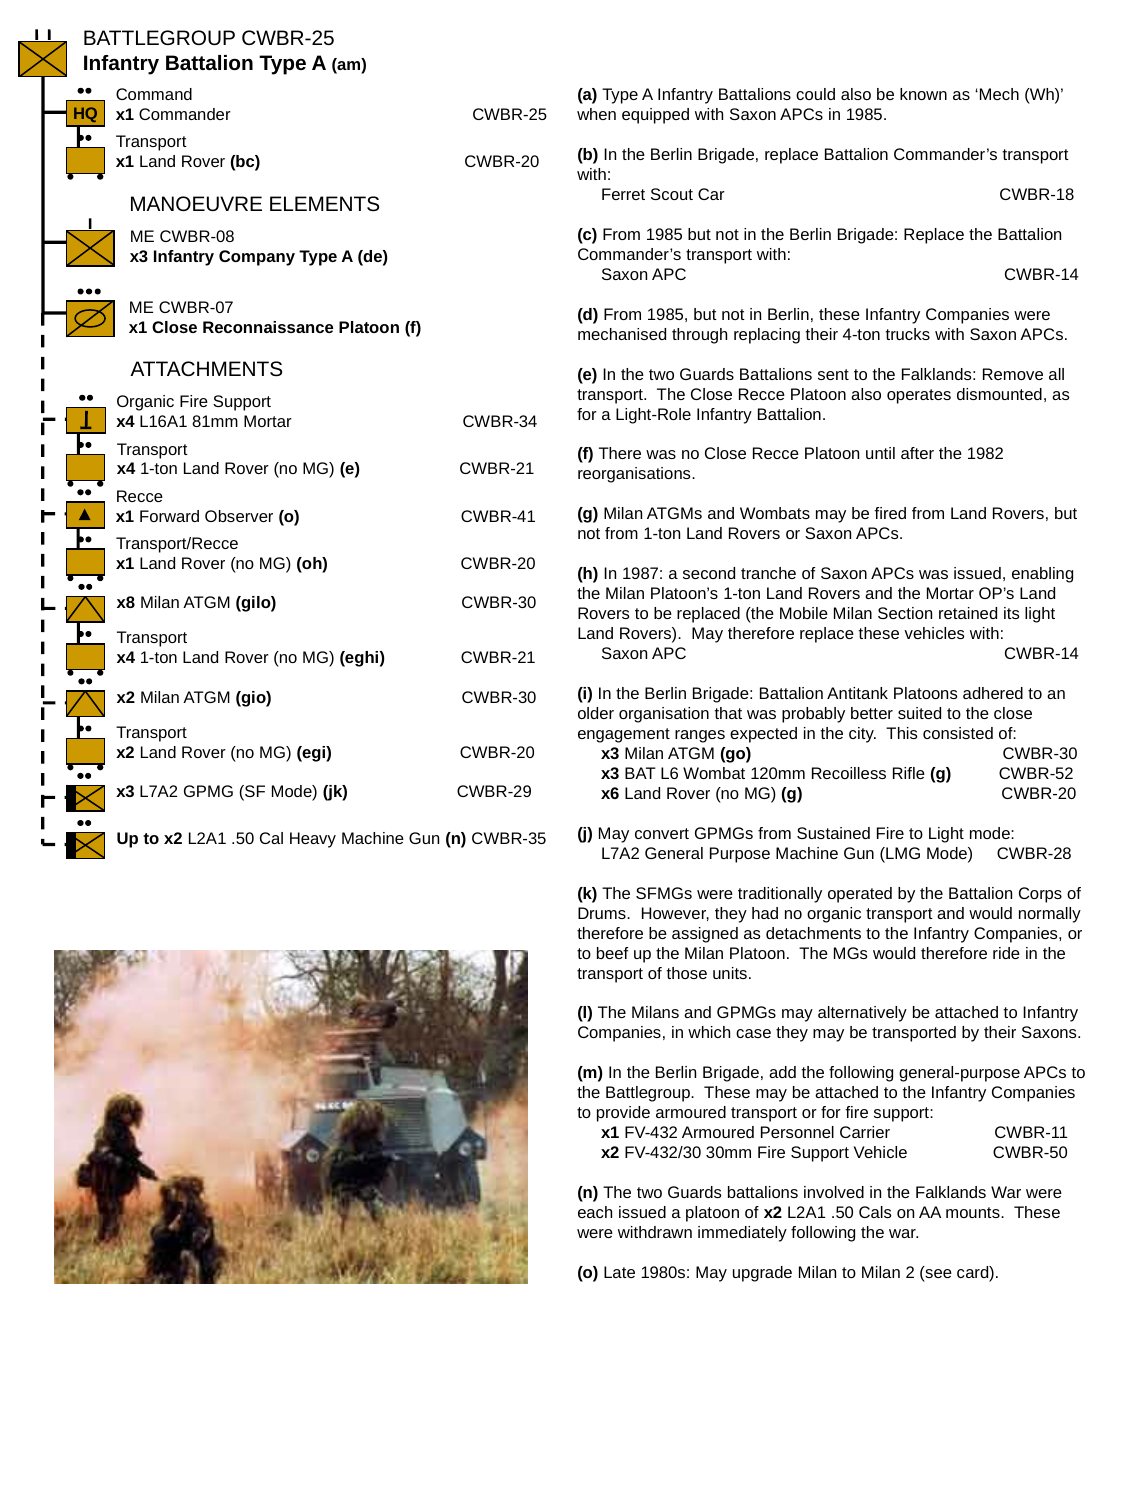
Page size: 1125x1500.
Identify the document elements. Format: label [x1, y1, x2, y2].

text_box [78, 490, 91, 495]
picture [54, 950, 528, 1284]
text_box [78, 820, 91, 826]
text_box [78, 537, 91, 548]
text_box [65, 679, 552, 770]
text_box [64, 348, 553, 581]
text_box [42, 413, 50, 420]
text_box [78, 88, 91, 93]
text_box [78, 773, 91, 779]
text_box [42, 602, 50, 610]
text_box [42, 792, 50, 799]
text_box [42, 702, 50, 710]
text_box [19, 17, 1106, 1310]
text_box [79, 679, 92, 684]
text_box [36, 29, 50, 40]
text_box [79, 584, 92, 590]
text_box [42, 513, 50, 520]
text_box [65, 584, 552, 675]
text_box [64, 773, 547, 812]
text_box [114, 183, 404, 274]
text_box [79, 395, 93, 400]
text_box [78, 289, 100, 294]
